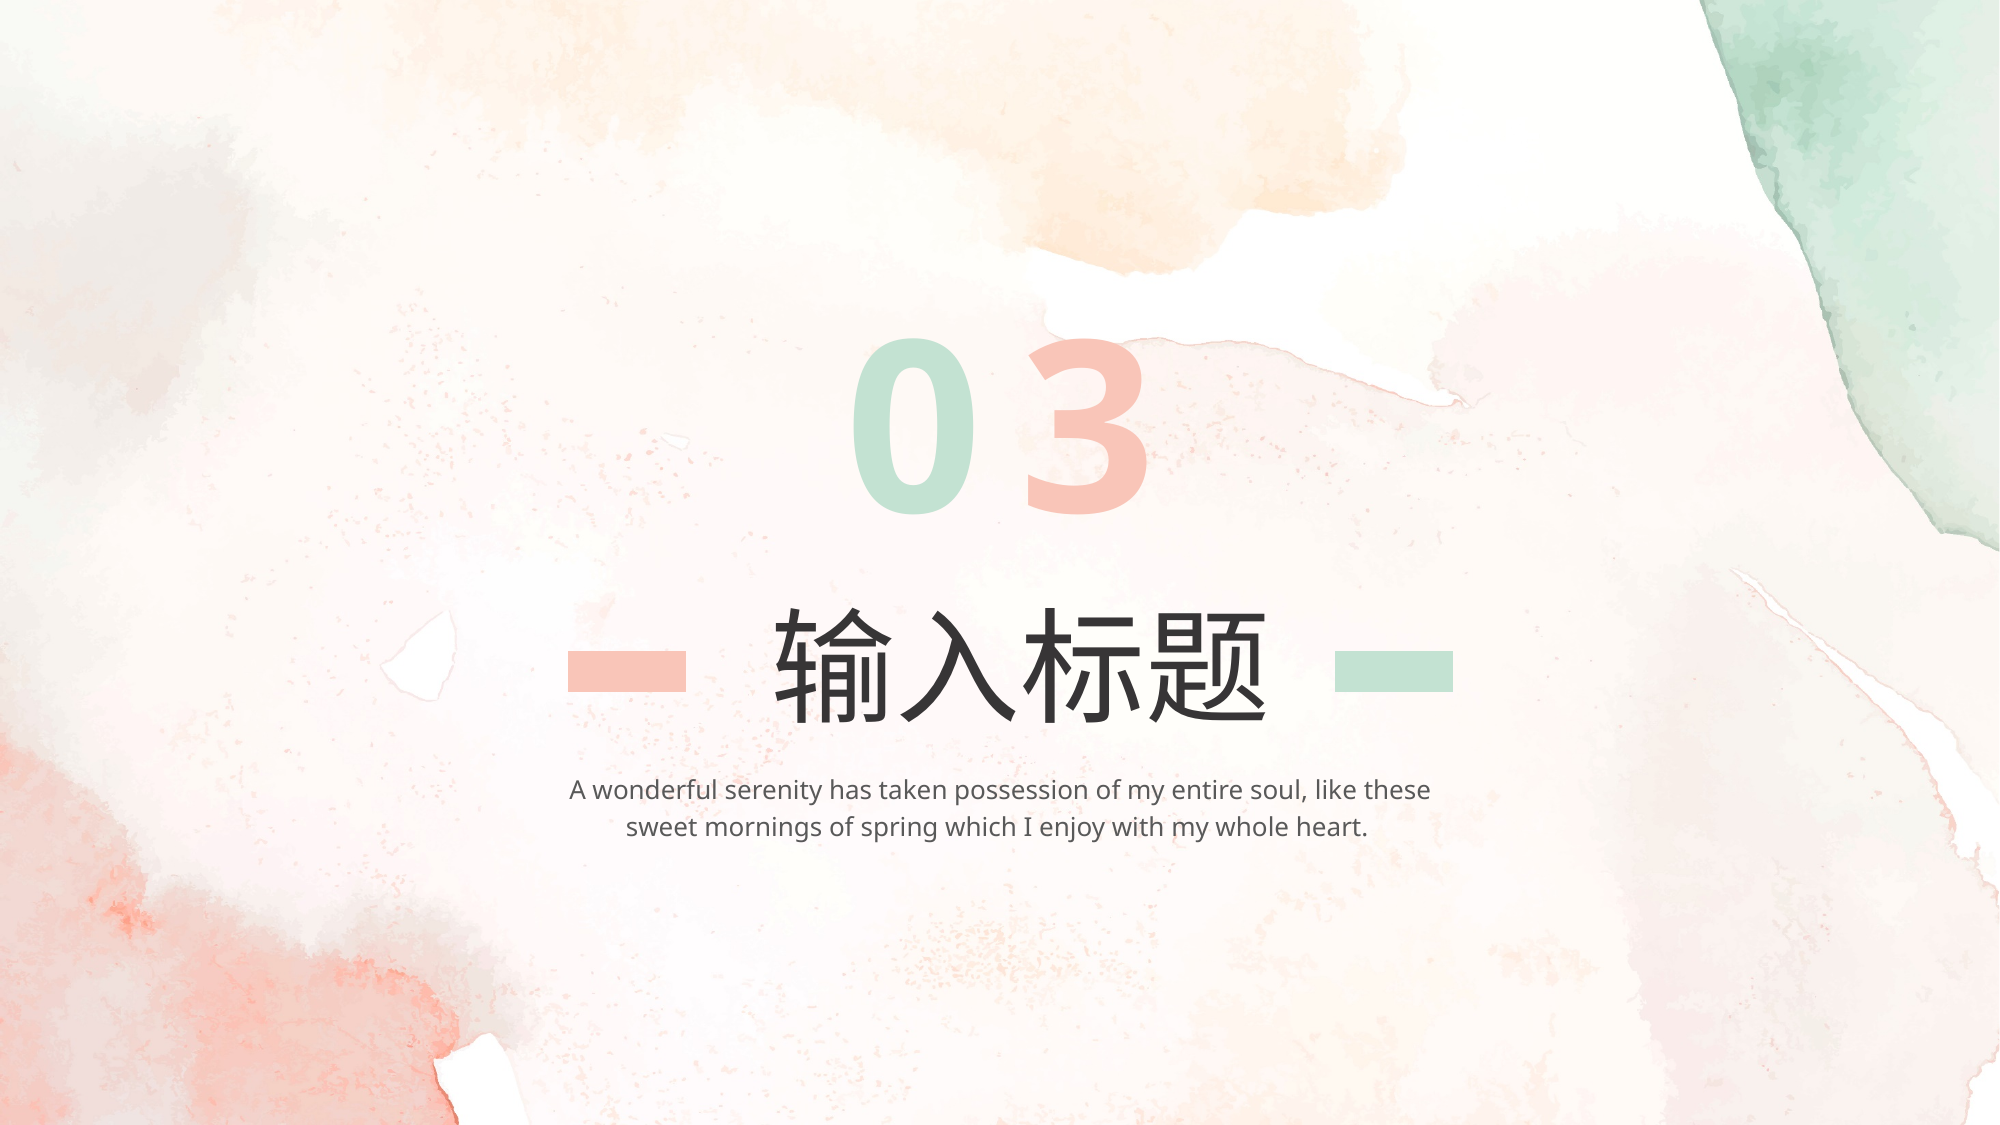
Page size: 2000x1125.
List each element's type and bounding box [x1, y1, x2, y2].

text_box [831, 265, 1170, 572]
text_box [568, 581, 1454, 749]
picture [0, 0, 2000, 1125]
